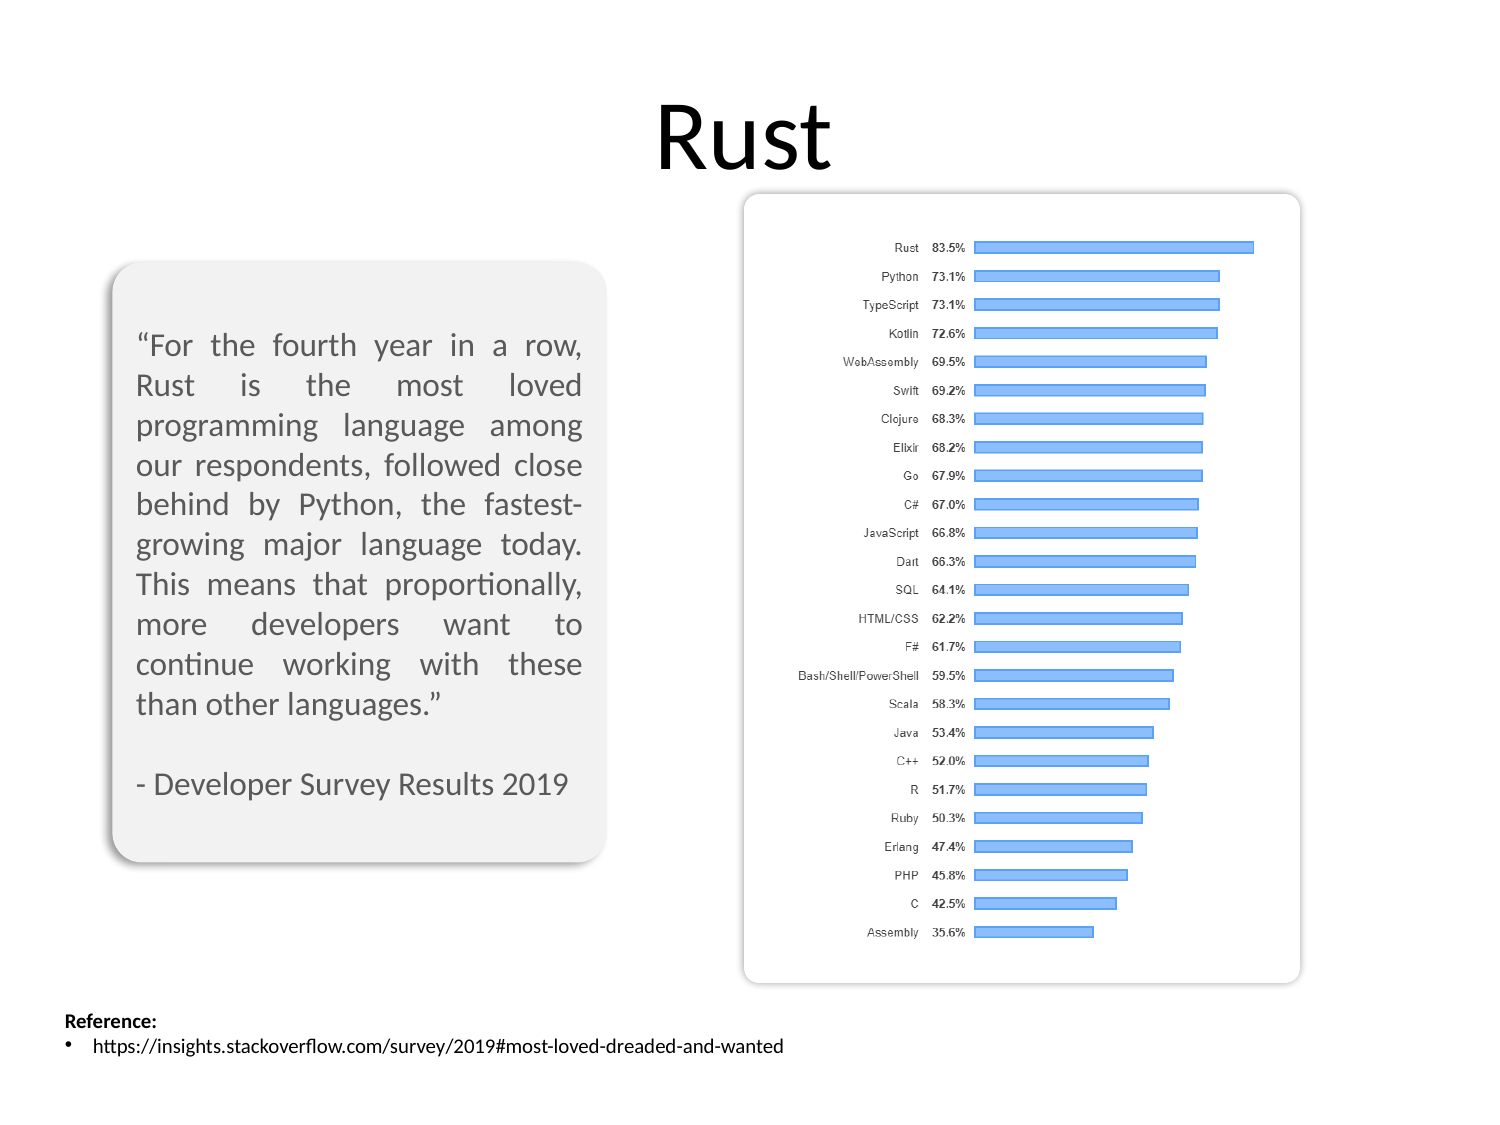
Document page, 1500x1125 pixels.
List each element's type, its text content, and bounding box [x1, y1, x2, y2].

text_box “For the fourth year in a row, Rust is the most loved programming language among our respondents, followed close behind by Python, the fastest-growing major language today. This means that proportionally, more developers want to continue working with these than other languages.” - Developer Survey Results 2019 [110, 260, 609, 865]
text_box Rust [74, 62, 1413, 198]
picture [774, 224, 1270, 953]
text_box Reference: https://insights.stackoverflow.com/survey/2019#most-loved-dreaded-and-wanted [50, 999, 1450, 1065]
